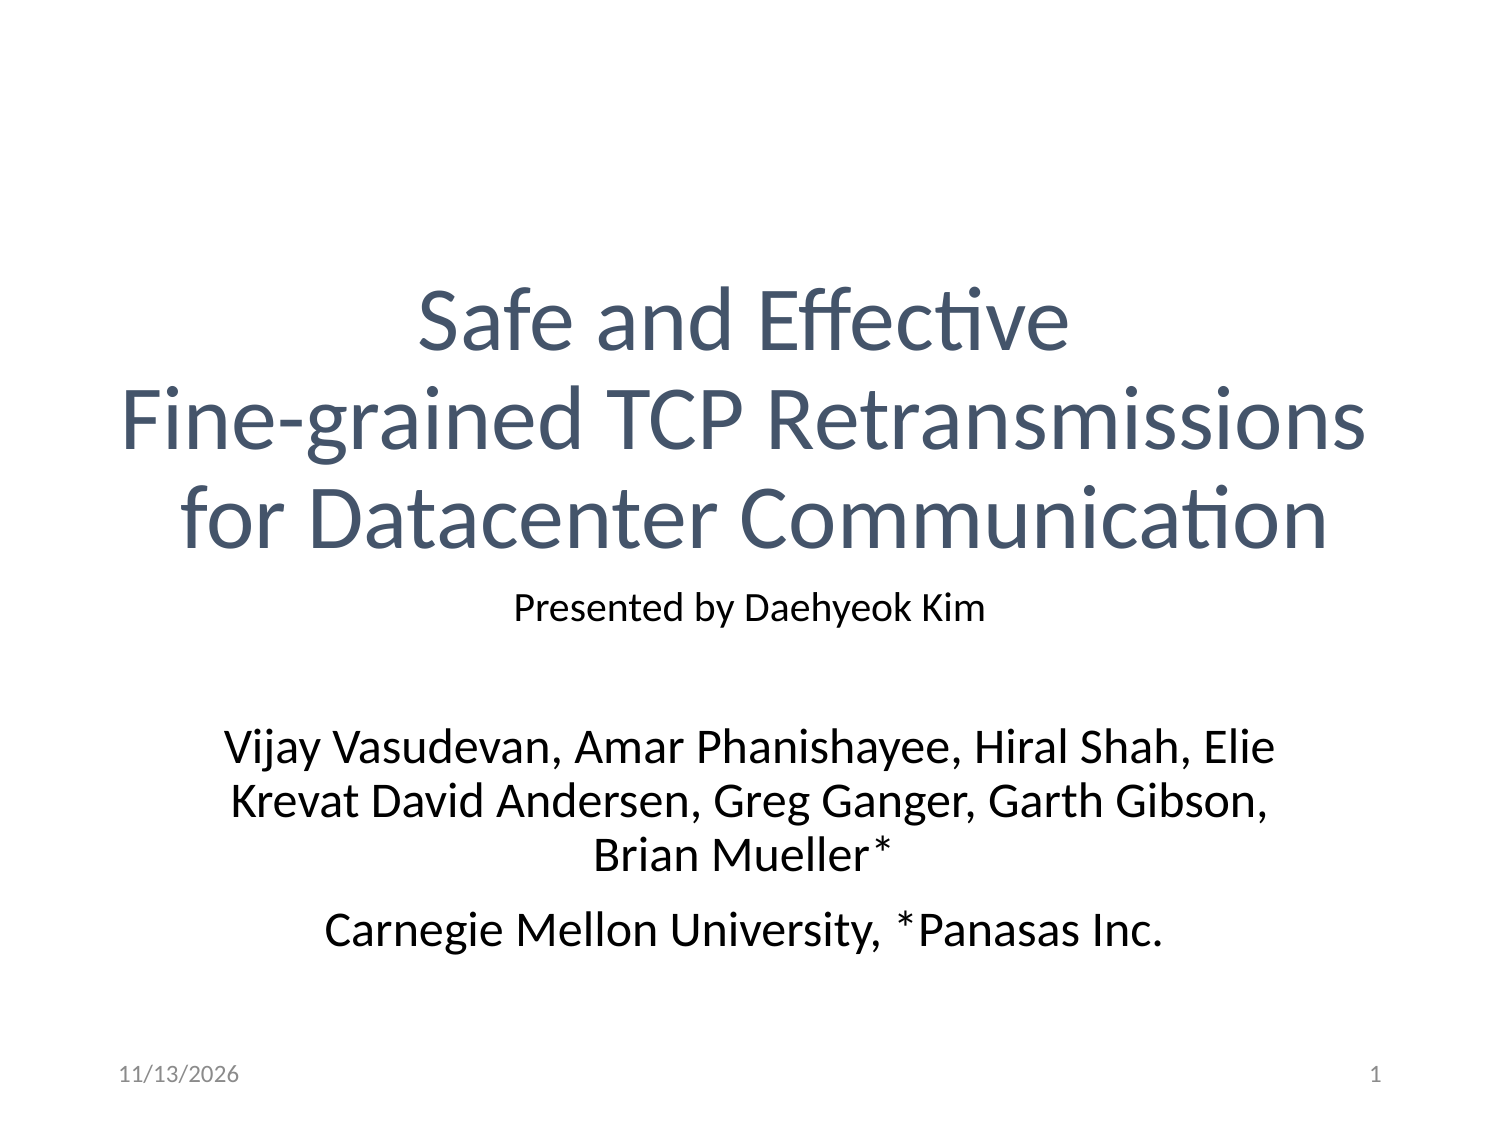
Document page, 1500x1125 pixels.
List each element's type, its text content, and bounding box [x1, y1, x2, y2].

slide_number 1 [1059, 1042, 1397, 1103]
subtitle Vijay Vasudevan, Amar Phanishayee, Hiral Shah, Elie Krevat David Andersen, Greg Ganger, Garth Gibson, Brian Mueller* Carnegie Mellon University, *Panasas Inc. [187, 712, 1313, 985]
text_box Presented by Daehyeok Kim [498, 572, 1002, 637]
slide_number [103, 1042, 441, 1103]
title Safe and Effective Fine-grained TCP Retransmissions for Datacenter Communication [77, 184, 1434, 576]
